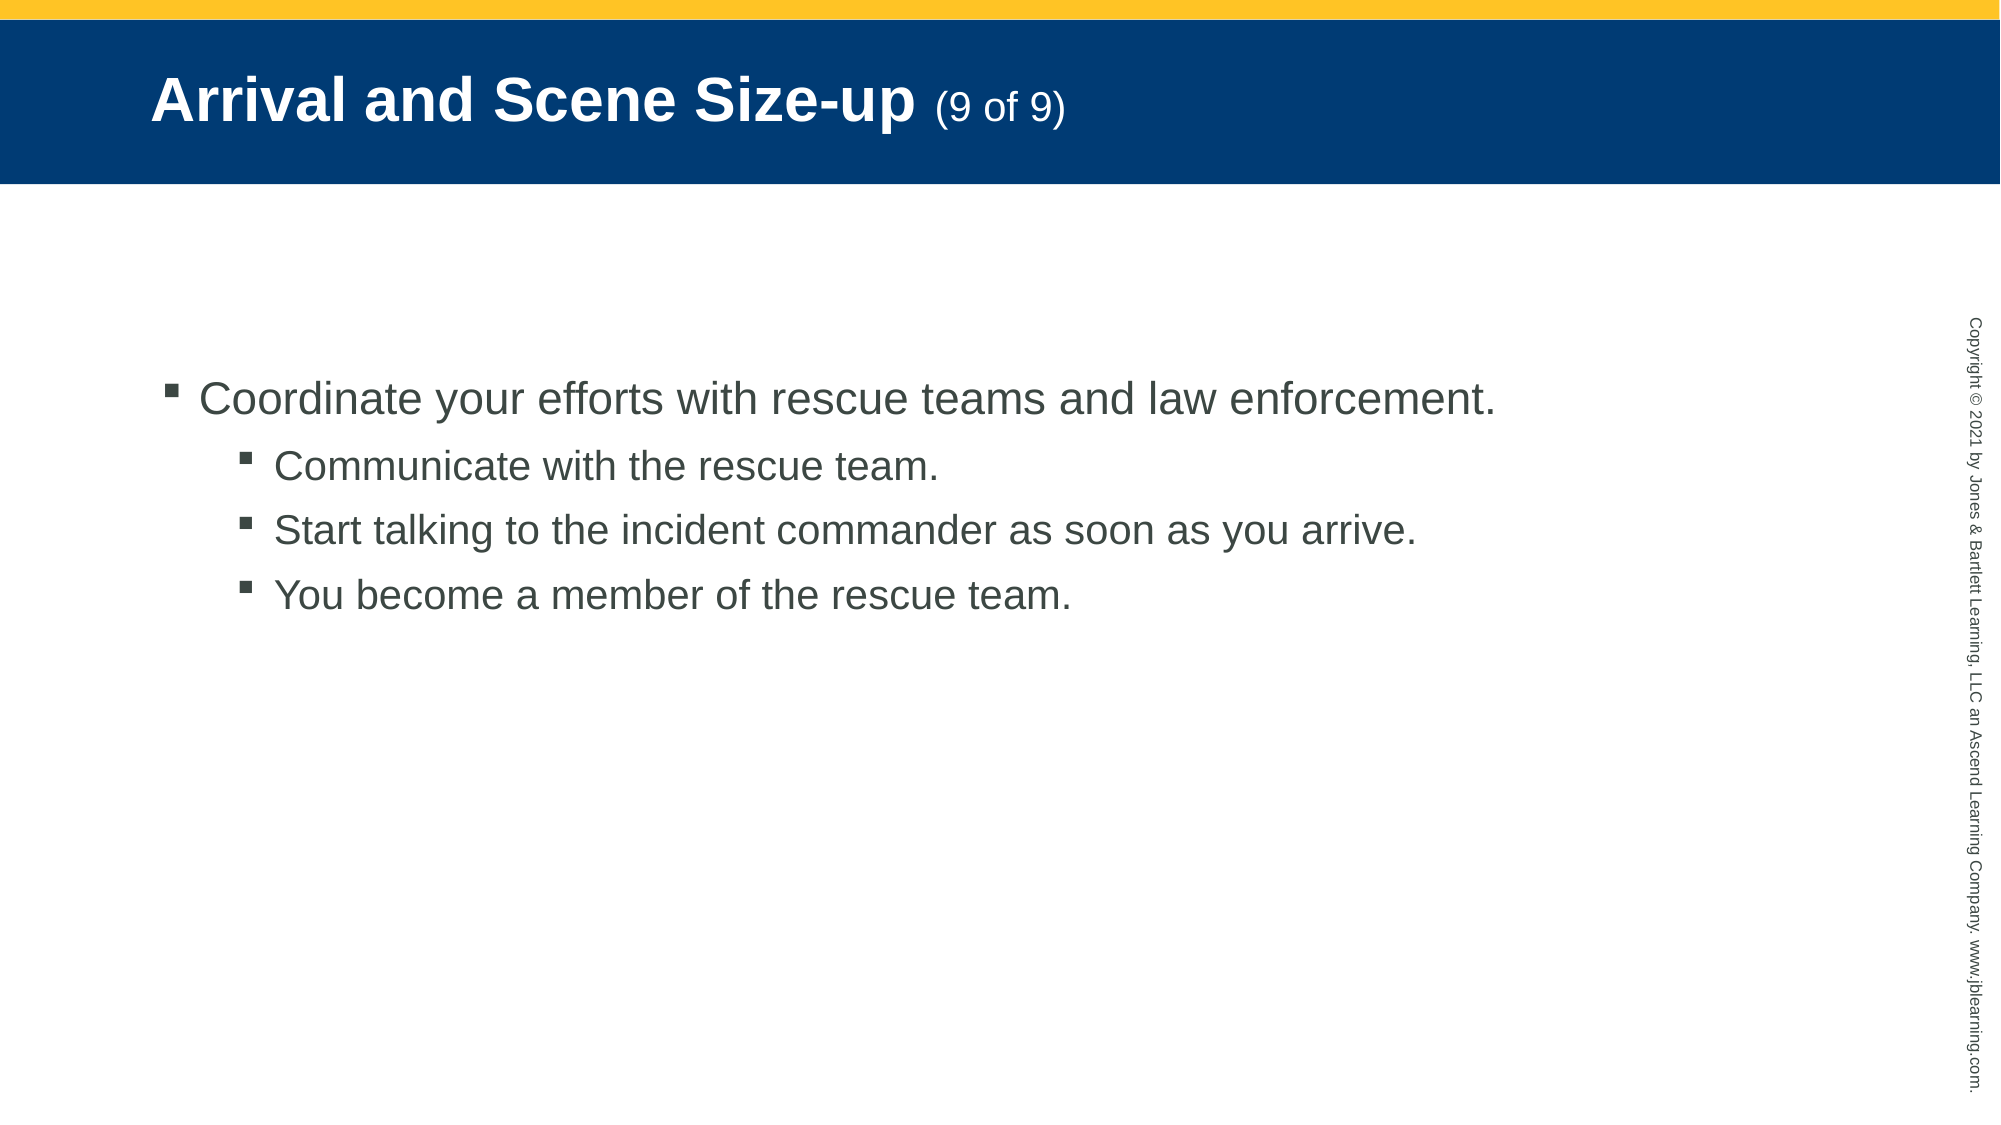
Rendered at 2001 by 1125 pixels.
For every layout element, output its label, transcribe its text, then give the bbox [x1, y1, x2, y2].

title Arrival and Scene Size-up (9 of 9) [0, 19, 2000, 185]
list Coordinate your efforts with rescue teams and law enforcement. Communicate with the rescue team. Start talking to the incident commander as soon as you arrive. You become a member of the rescue team. [146, 361, 1859, 1016]
